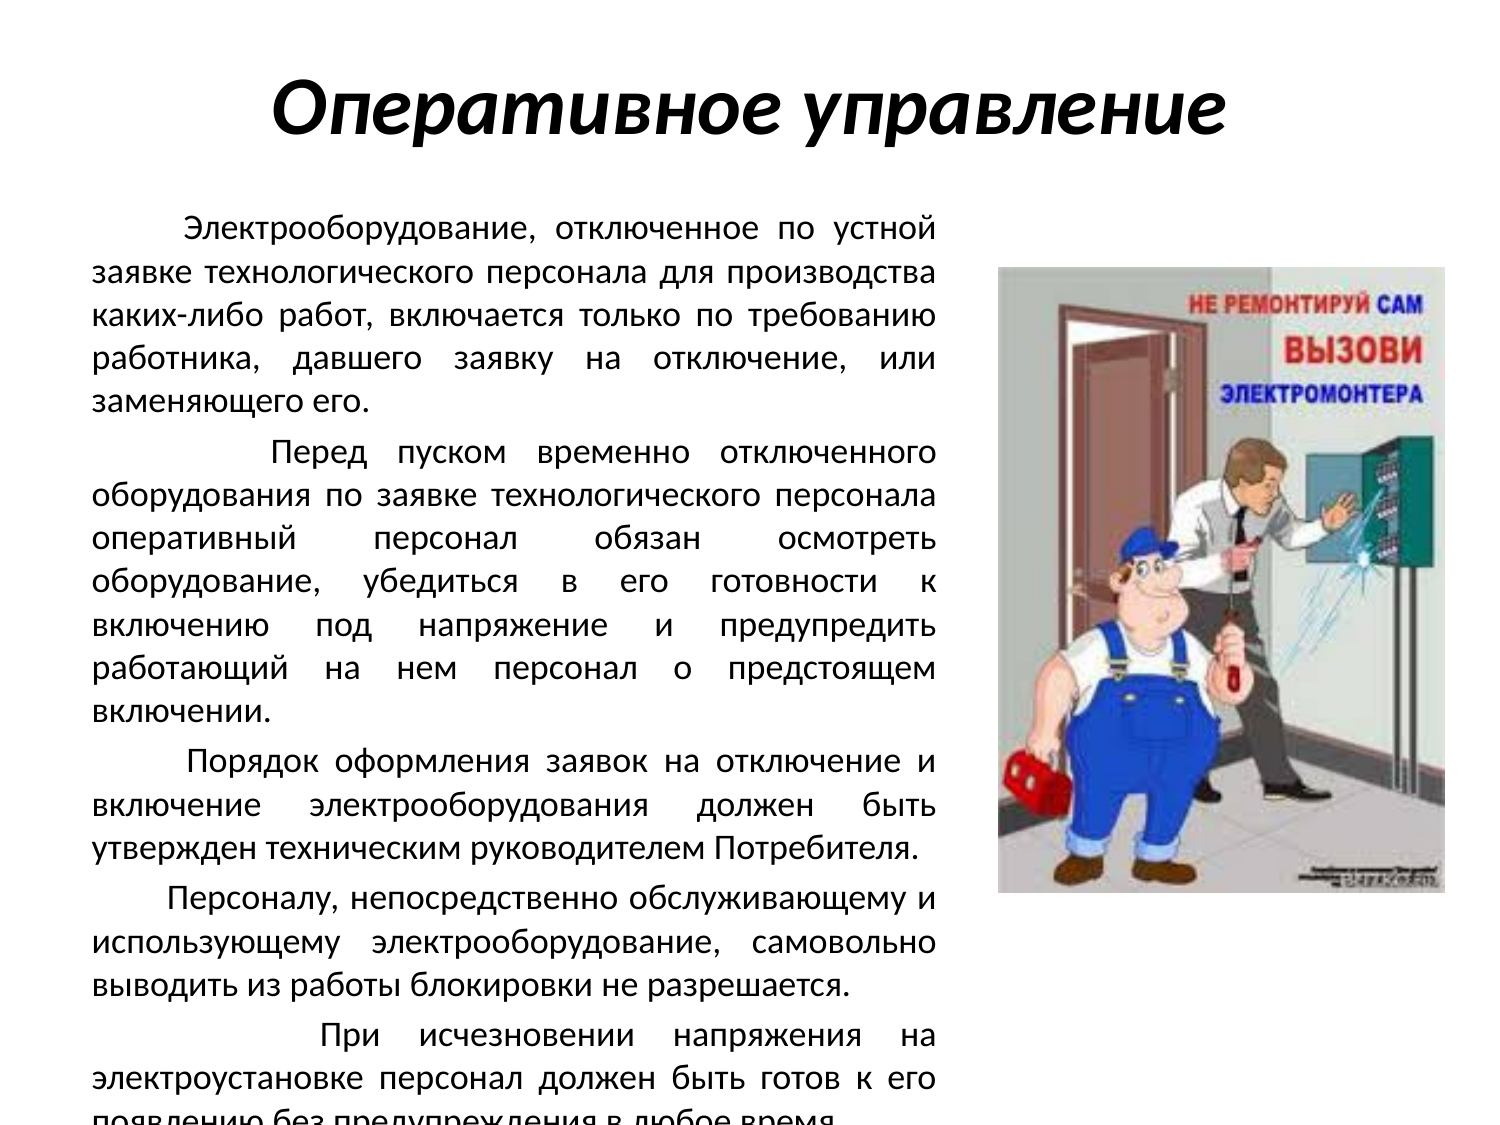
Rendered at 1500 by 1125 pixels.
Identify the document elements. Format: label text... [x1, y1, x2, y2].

list Электрооборудование, отключенное по устной заявке технологического персонала для производства каких-либо работ, включается только по требованию работника, давшего заявку на отключение, или заменяющего его. Перед пуском временно отключенного оборудования по заявке технологического персонала оперативный персонал обязан осмотреть оборудование, убедиться в его готовности к включению под напряжение и предупредить работающий на нем персонал о предстоящем включении. Порядок оформления заявок на отключение и включение электрооборудования должен быть утвержден техническим руководителем Потребителя. Персоналу, непосредственно обслуживающему и использующему электрооборудование, самовольно выводить из работы блокировки не разрешается. При исчезновении напряжения на электроустановке персонал должен быть готов к его появлению без предупреждения в любое время [76, 196, 953, 1125]
title Оперативное управление [75, 7, 1425, 195]
picture [997, 266, 1446, 893]
